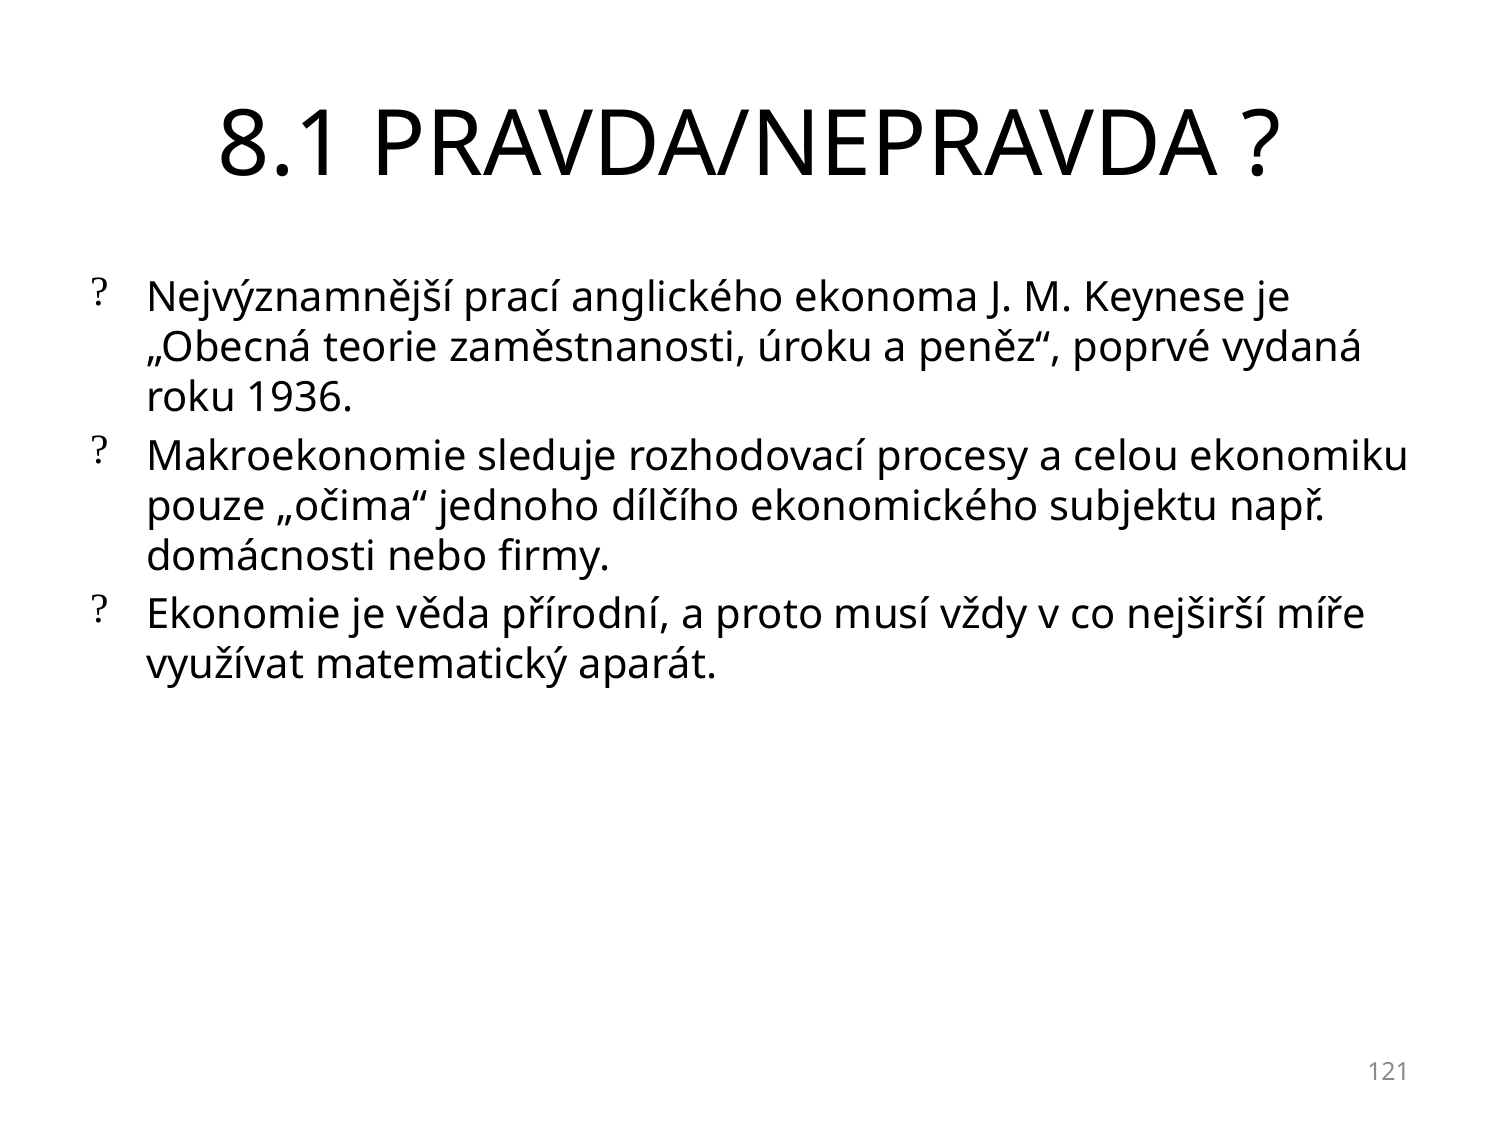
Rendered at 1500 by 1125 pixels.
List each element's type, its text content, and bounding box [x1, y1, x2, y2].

title 8.1 PRAVDA/NEPRAVDA ? [75, 45, 1425, 233]
list Nejvýznamnější prací anglického ekonoma J. M. Keynese je „Obecná teorie zaměstnanosti, úroku a peněz“, poprvé vydaná roku 1936. Makroekonomie sleduje rozhodovací procesy a celou ekonomiku pouze „očima“ jednoho dílčího ekonomického subjektu např. domácnosti nebo firmy. Ekonomie je věda přírodní, a proto musí vždy v co nejširší míře využívat matematický aparát. [75, 262, 1425, 1005]
slide_number 121 [1074, 1042, 1425, 1103]
